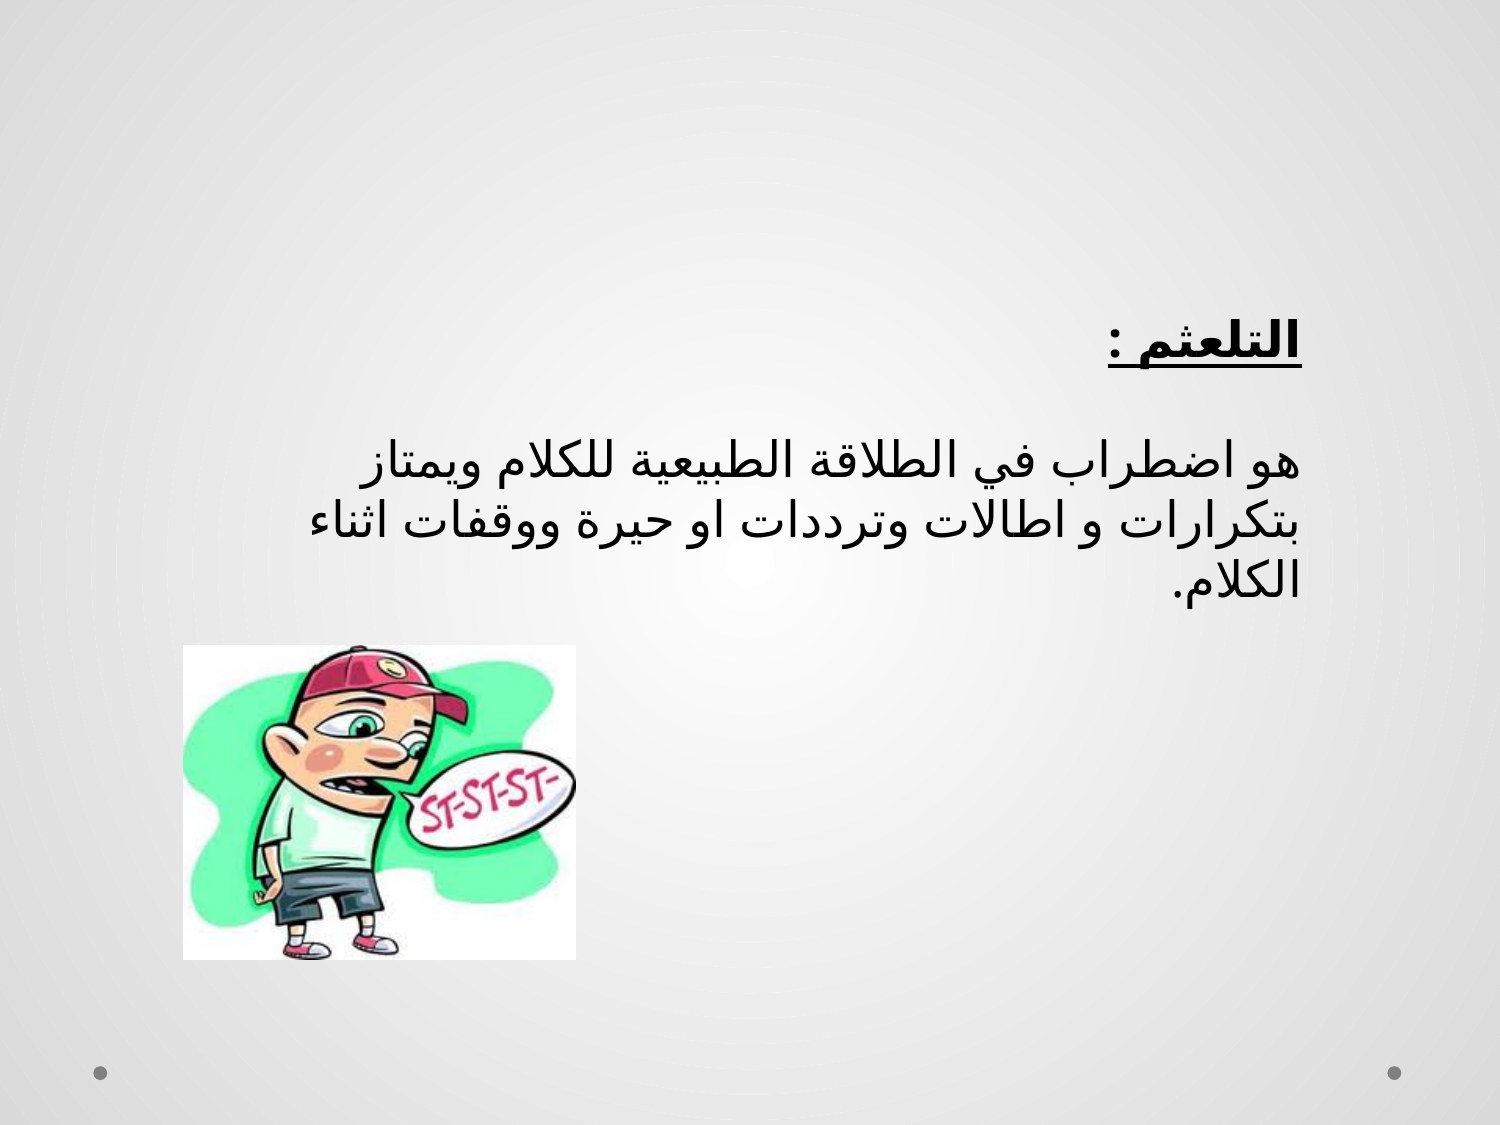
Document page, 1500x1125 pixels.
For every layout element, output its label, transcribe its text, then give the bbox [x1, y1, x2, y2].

text_box التلعثم : هو اضطراب في الطلاقة الطبيعية للكلام ويمتاز بتكرارات و اطالات وترددات او حيرة ووقفات اثناء الكلام. [162, 299, 1317, 735]
picture [182, 644, 576, 960]
